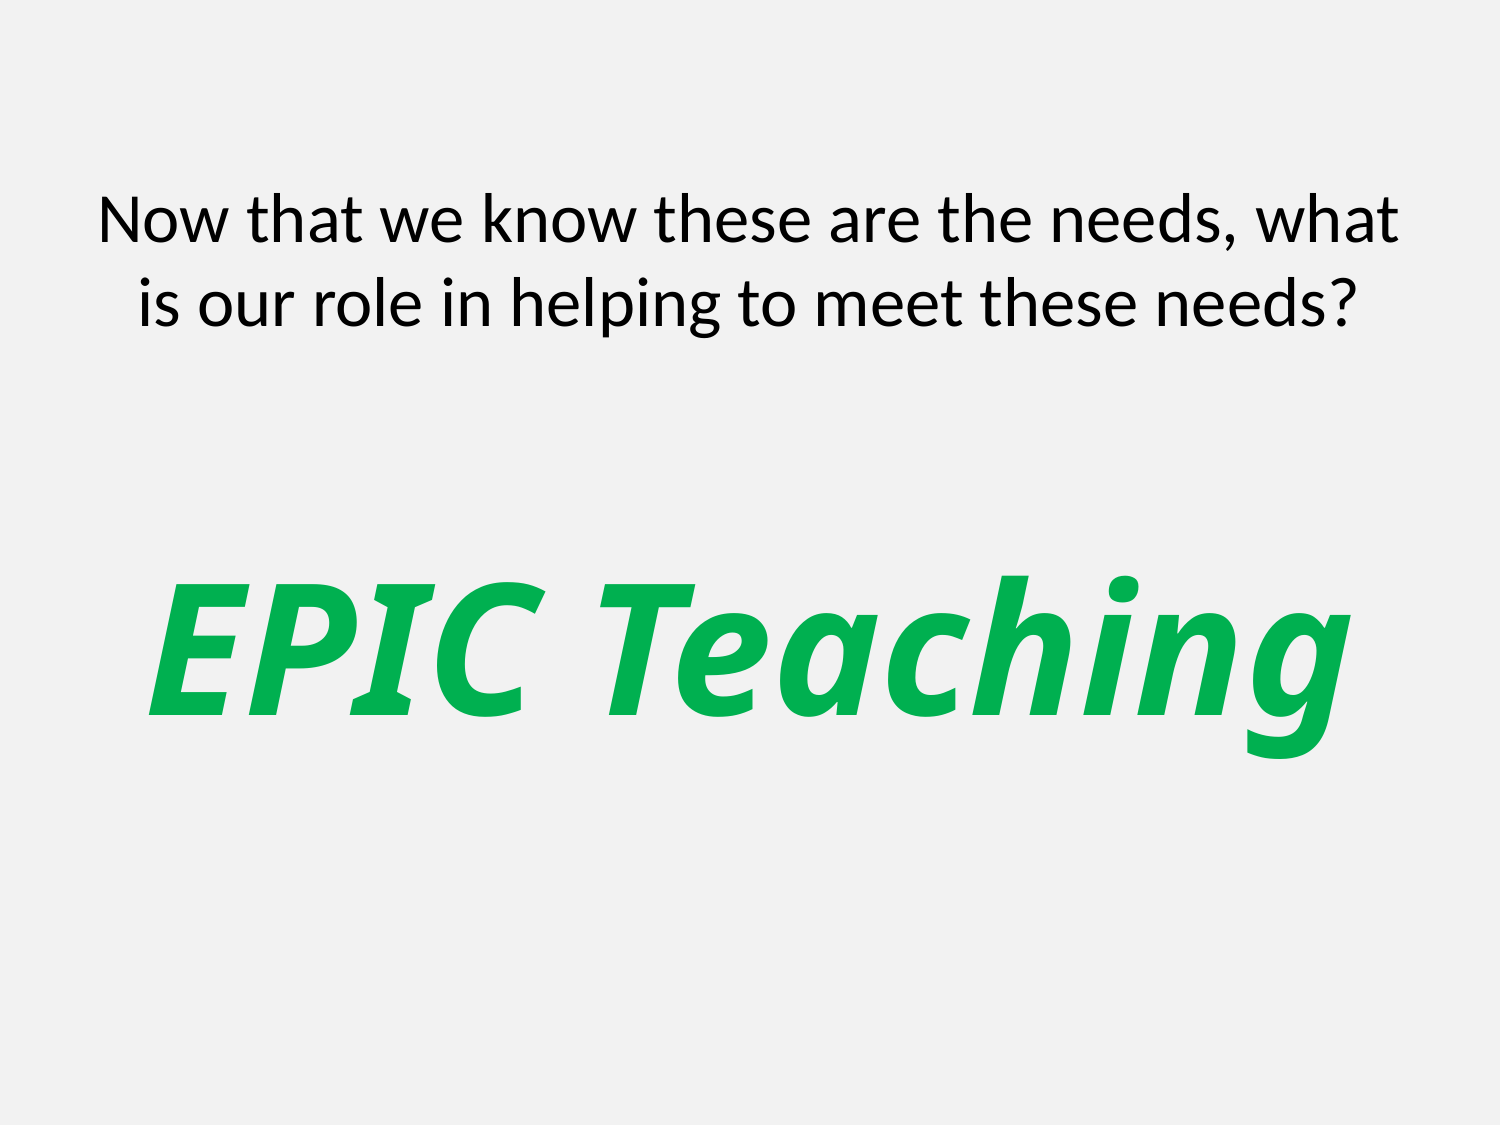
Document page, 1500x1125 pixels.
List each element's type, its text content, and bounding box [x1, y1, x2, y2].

list EPIC Teaching [75, 525, 1425, 1005]
title Now that we know these are the needs, what is our role in helping to meet these needs? [75, 162, 1425, 350]
